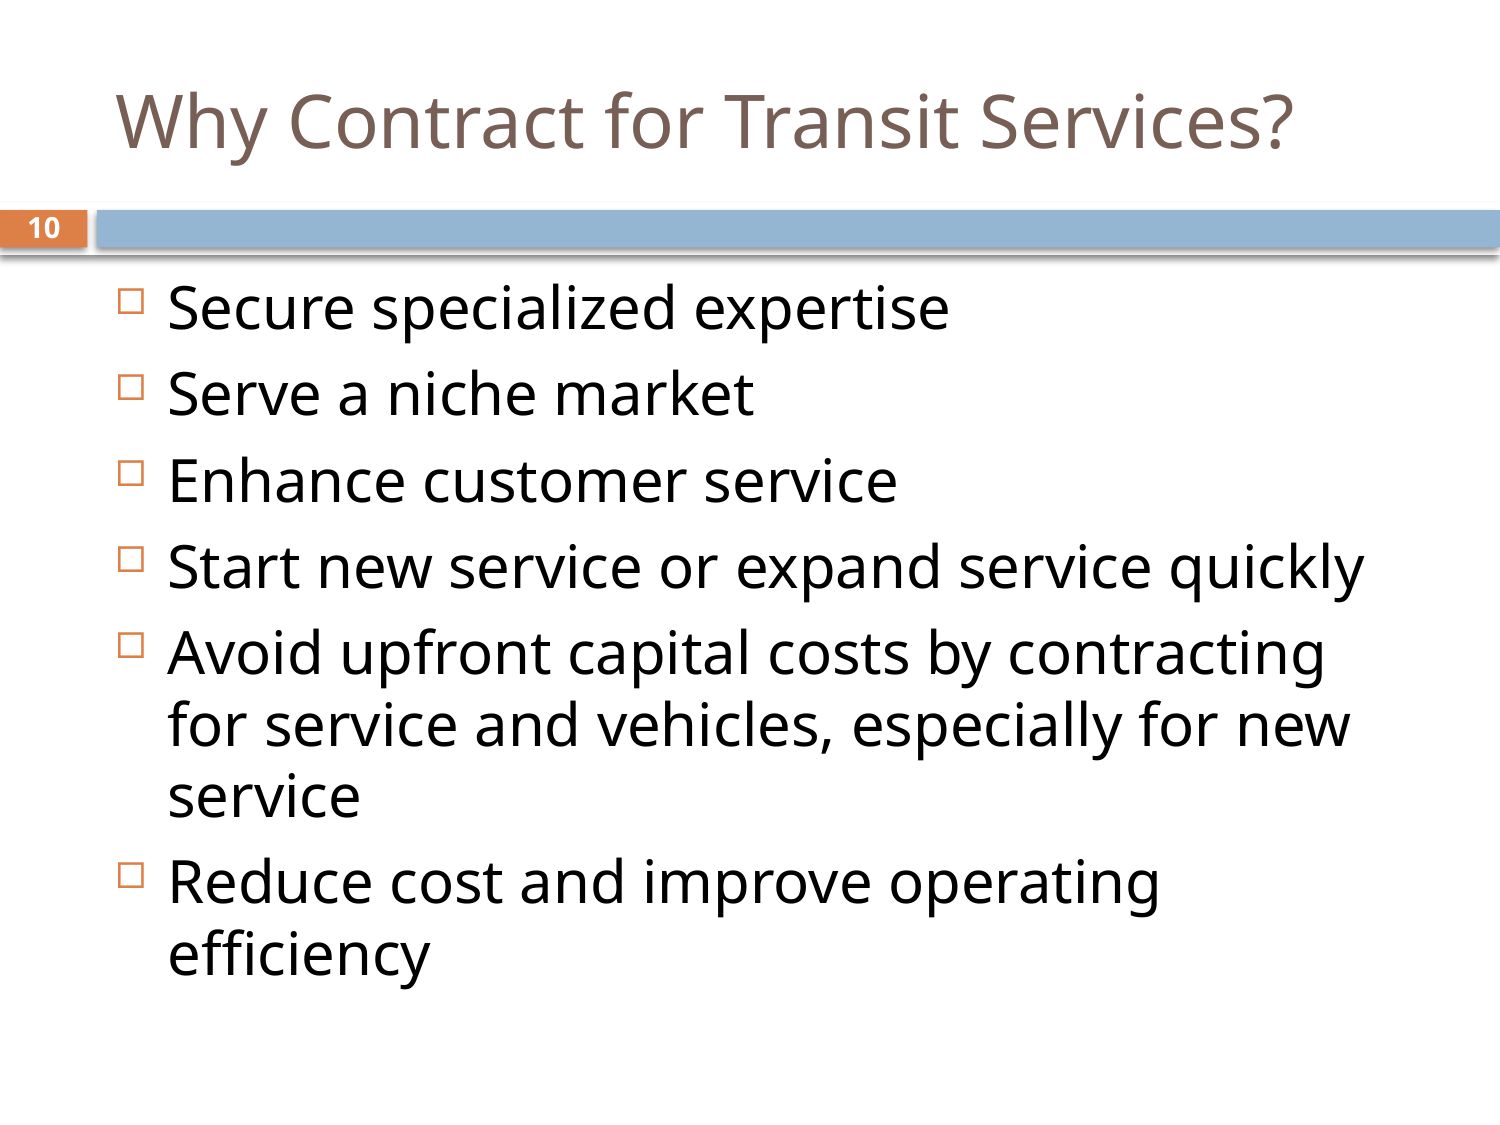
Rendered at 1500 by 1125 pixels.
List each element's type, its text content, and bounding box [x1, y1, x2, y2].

slide_number 10 [0, 208, 88, 249]
list Secure specialized expertise Serve a niche market Enhance customer service Start new service or expand service quickly Avoid upfront capital costs by contracting for service and vehicles, especially for new service Reduce cost and improve operating efficiency [100, 262, 1438, 1000]
title Why Contract for Transit Services? [100, 37, 1438, 200]
